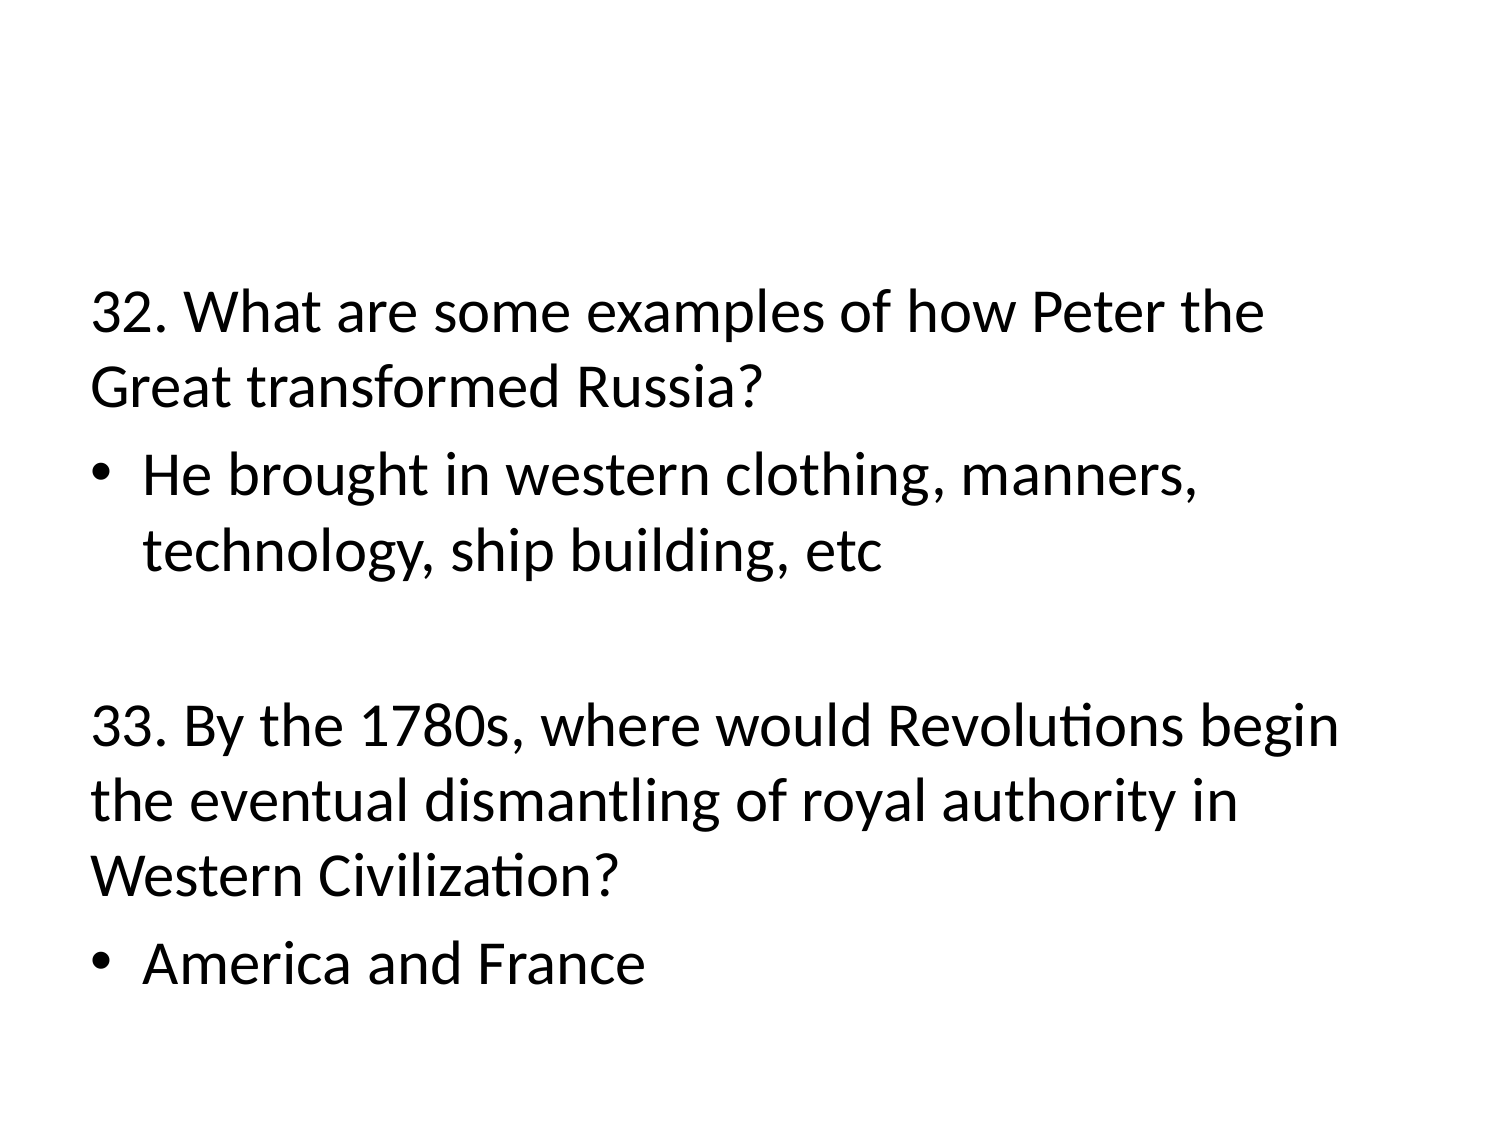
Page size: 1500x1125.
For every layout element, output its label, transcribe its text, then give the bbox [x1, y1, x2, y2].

list 32. What are some examples of how Peter the Great transformed Russia? He brought in western clothing, manners, technology, ship building, etc 33. By the 1780s, where would Revolutions begin the eventual dismantling of royal authority in Western Civilization? America and France [75, 262, 1425, 1005]
